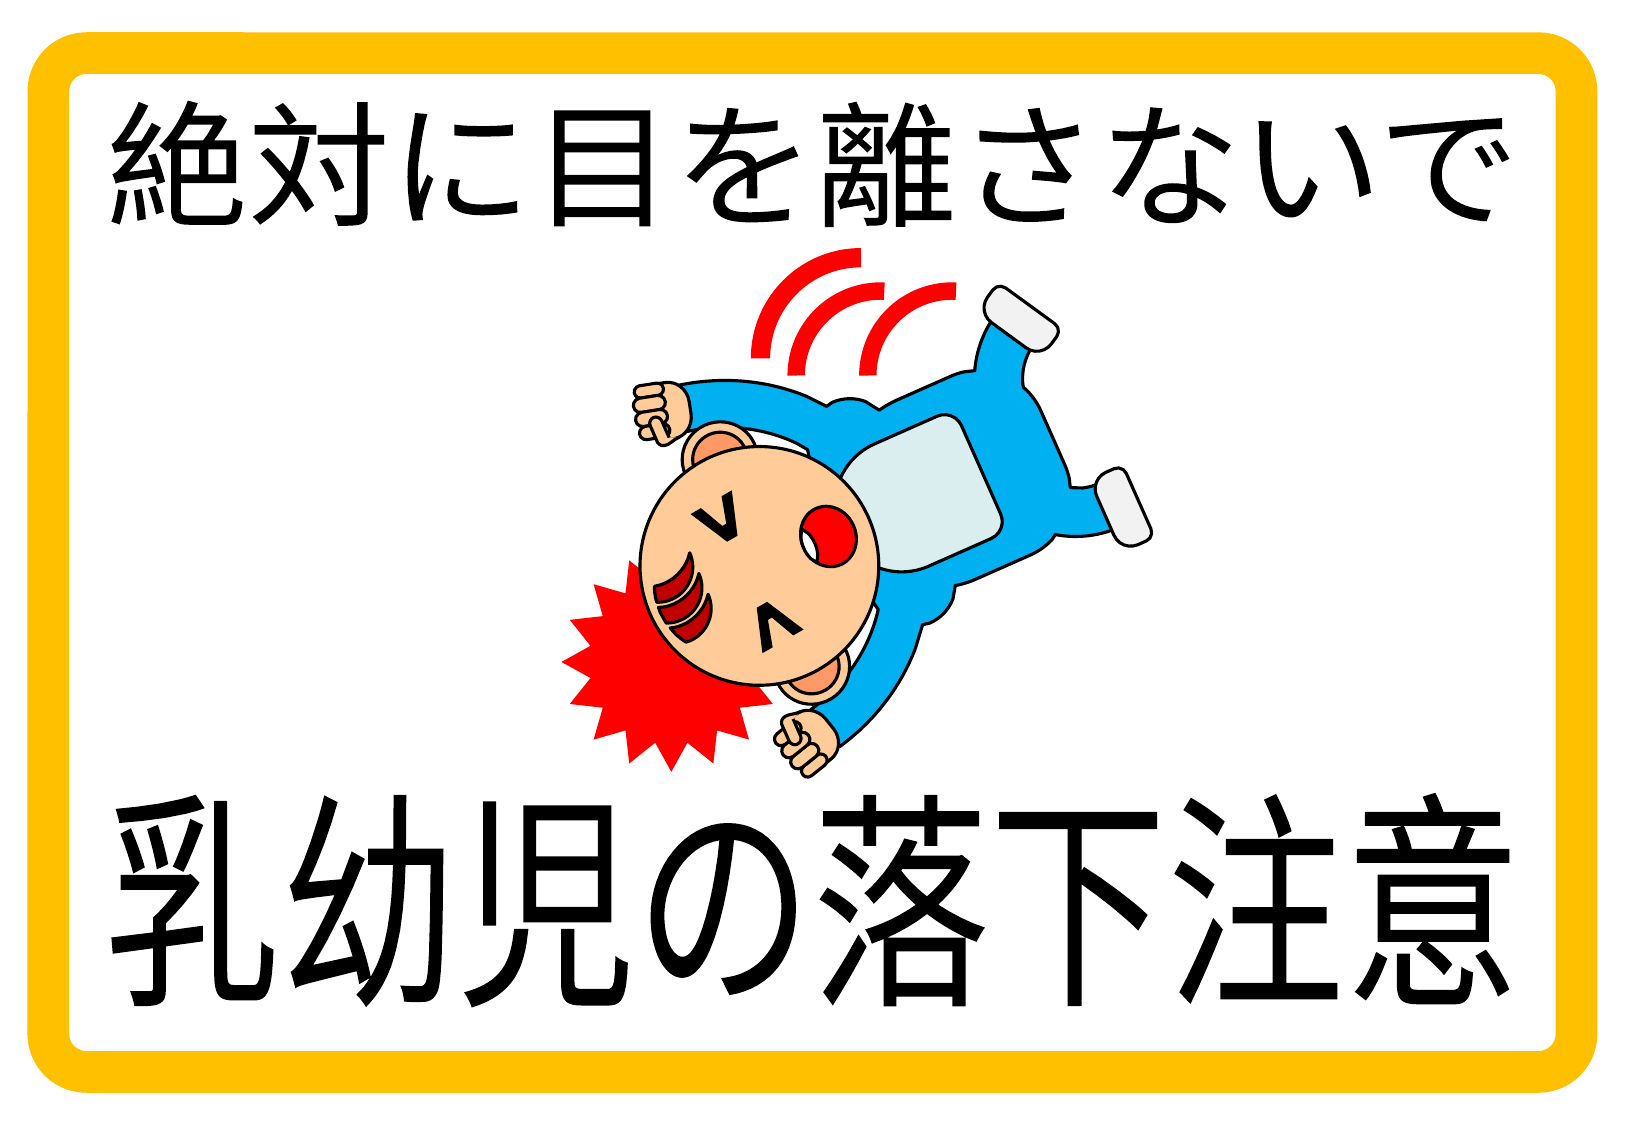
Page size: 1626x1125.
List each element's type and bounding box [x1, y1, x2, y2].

text_box [561, 247, 1122, 773]
text_box [46, 50, 1579, 1075]
